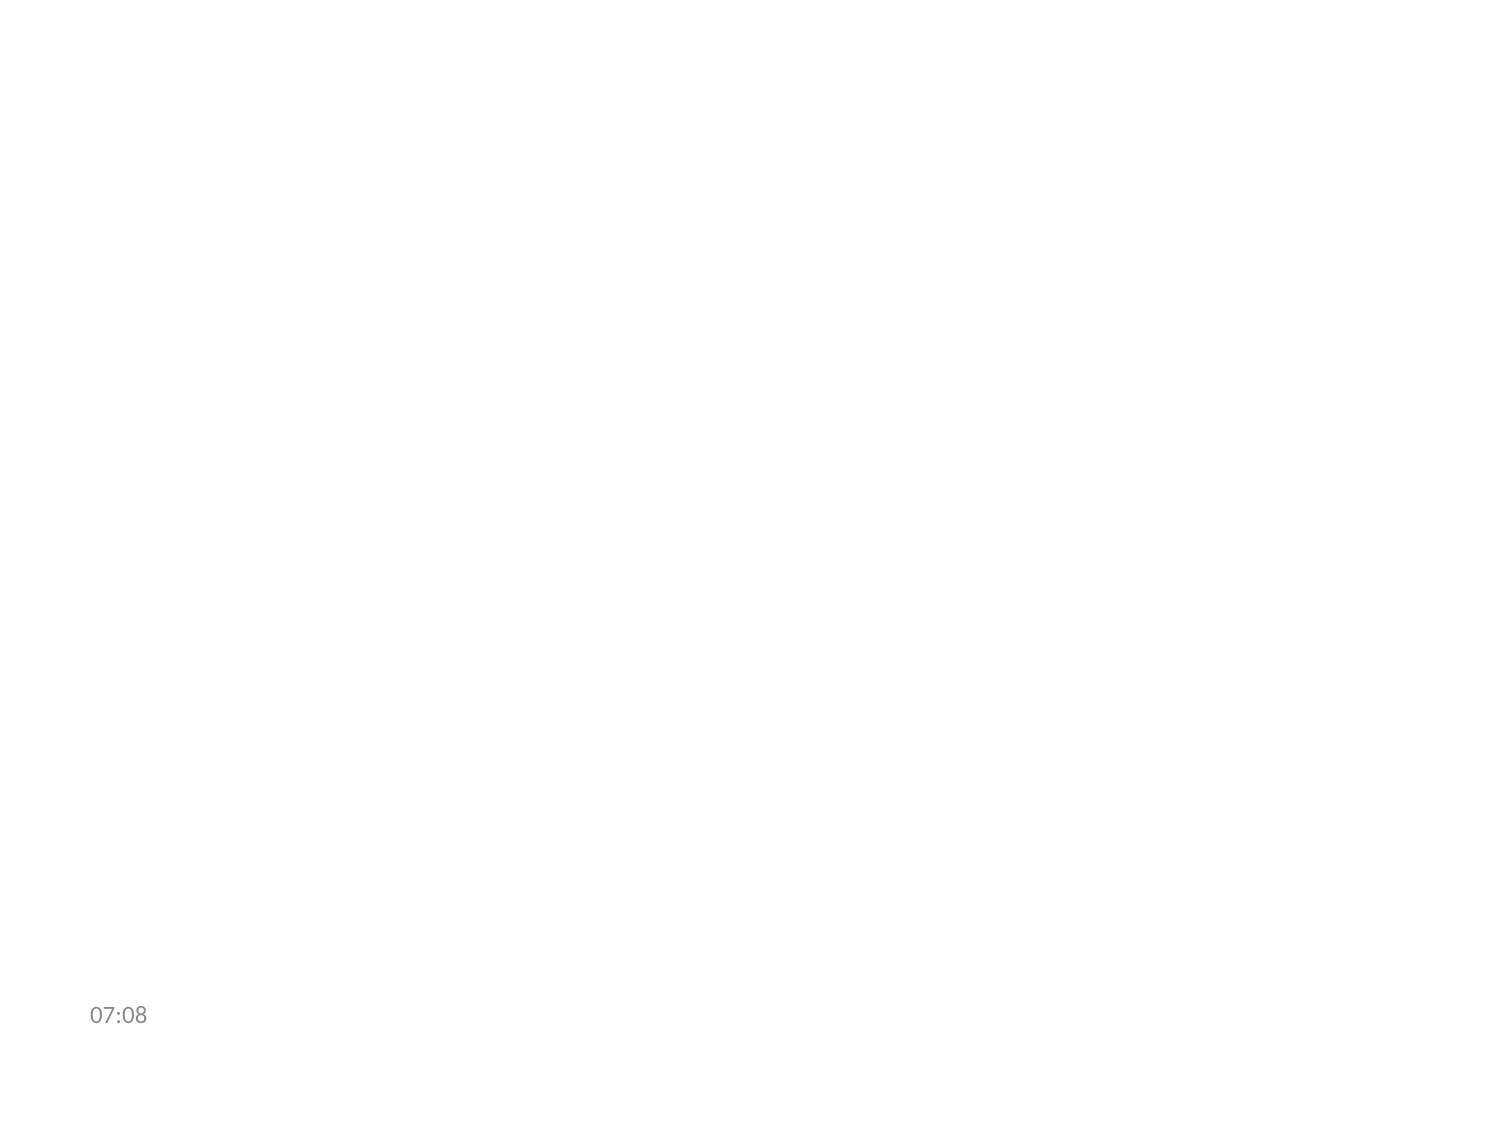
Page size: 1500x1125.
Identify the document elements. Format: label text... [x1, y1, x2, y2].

text_box 15:35 [75, 983, 425, 1044]
